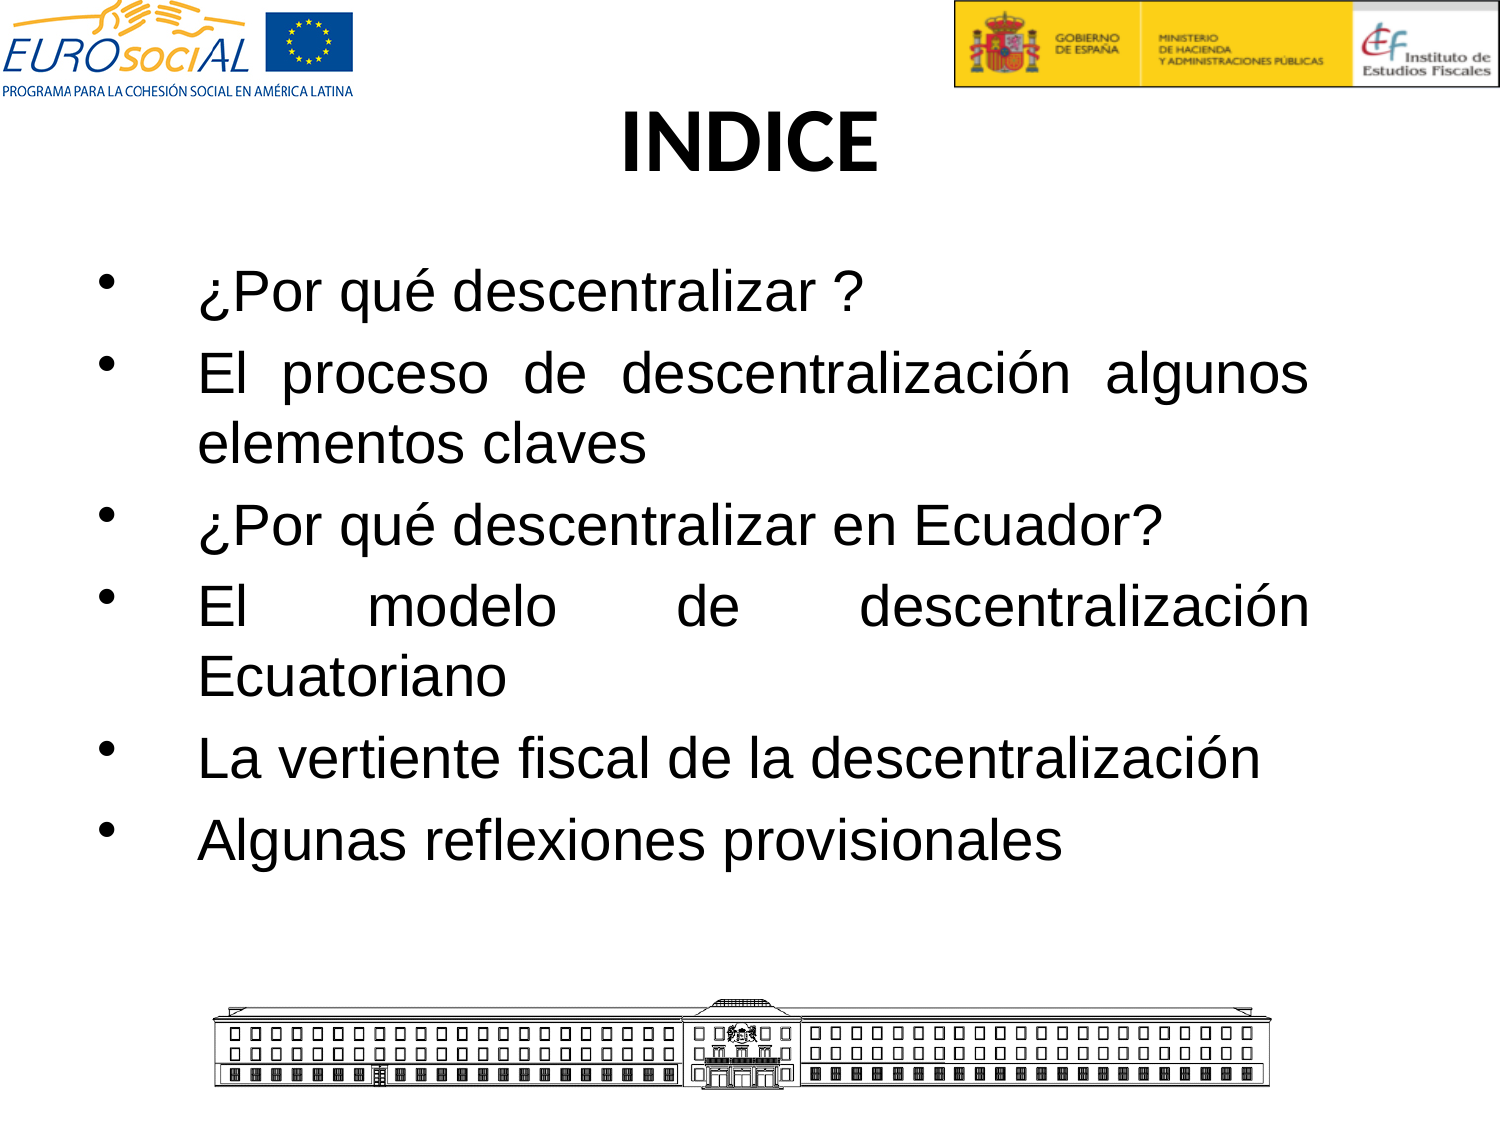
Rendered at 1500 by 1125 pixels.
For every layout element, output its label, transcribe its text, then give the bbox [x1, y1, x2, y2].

title INDICE [118, 93, 1382, 207]
list ¿Por qué descentralizar ? El proceso de descentralización algunos elementos claves ¿Por qué descentralizar en Ecuador? El modelo de descentralización Ecuatoriano La vertiente fiscal de la descentralización Algunas reflexiones provisionales [82, 246, 1327, 914]
picture [954, 0, 1500, 89]
picture [212, 999, 1272, 1090]
picture [0, 0, 354, 97]
